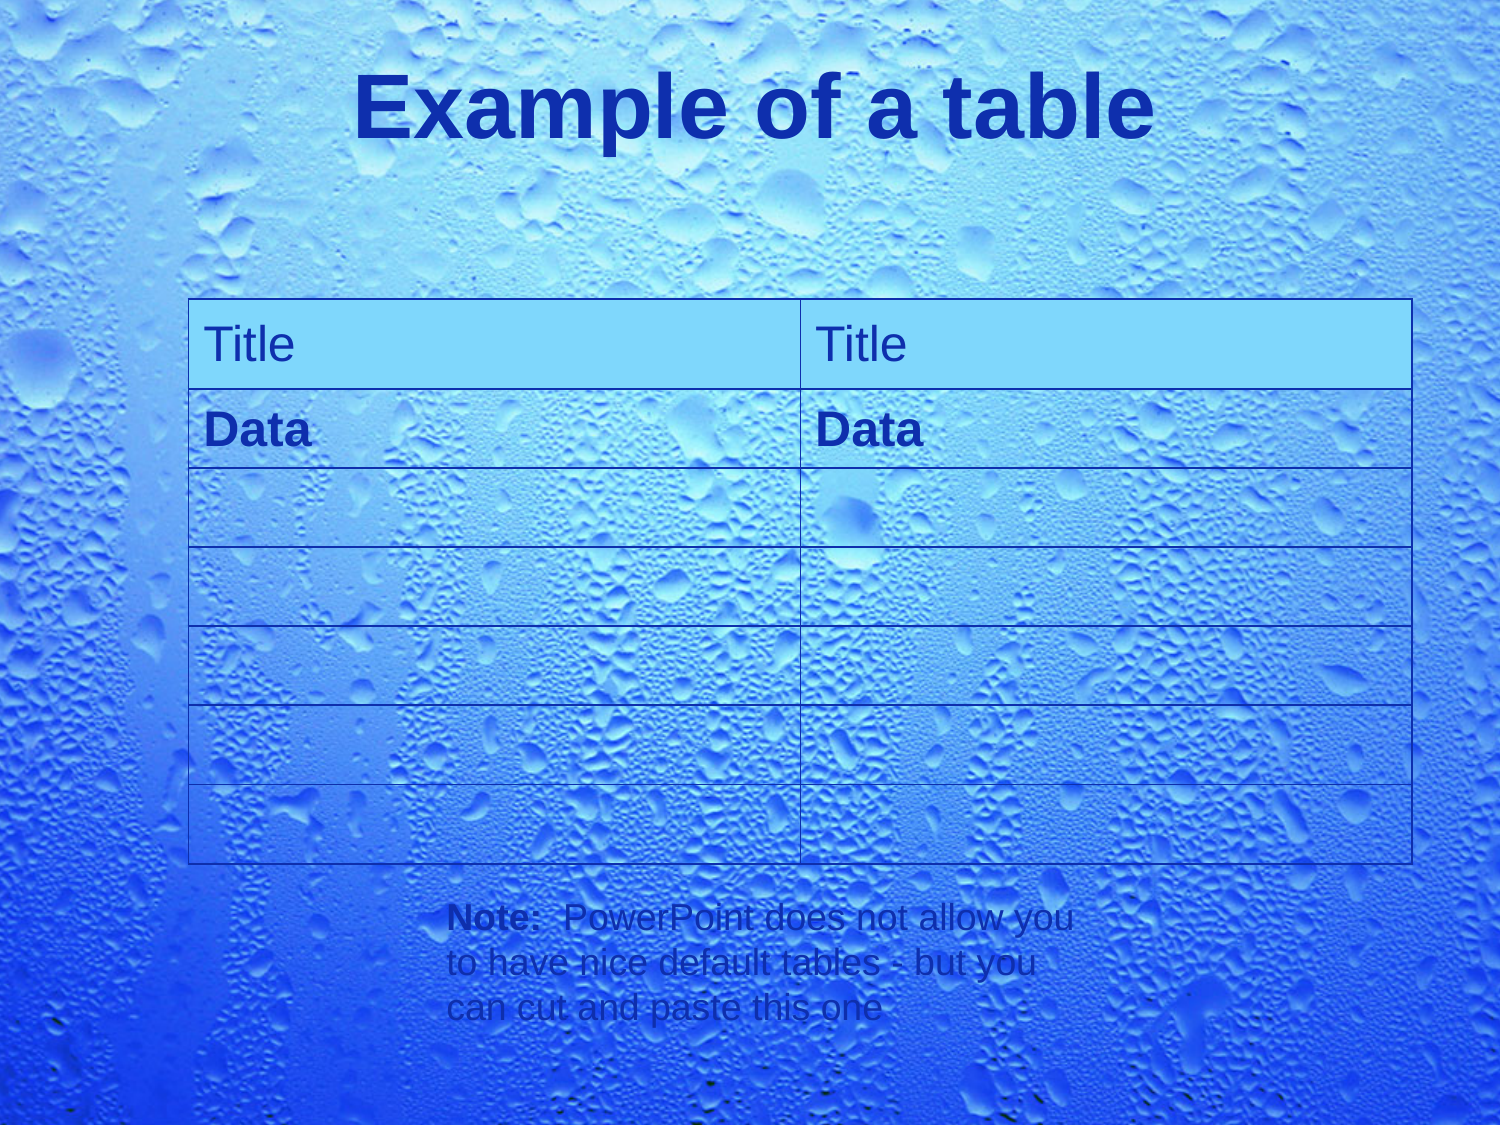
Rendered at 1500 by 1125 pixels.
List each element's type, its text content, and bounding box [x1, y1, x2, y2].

table_cell [189, 785, 800, 863]
title Example of a table [75, 42, 1436, 161]
table_cell [189, 706, 800, 784]
table_cell Data [189, 390, 800, 467]
table_header Title [801, 300, 1411, 388]
table_cell [189, 627, 800, 704]
table_cell [189, 469, 800, 546]
table_cell [801, 548, 1411, 625]
table_cell [801, 627, 1411, 704]
text_box Note: PowerPoint does not allow you to have nice default tables - but you can cut and paste this one [431, 885, 1106, 1036]
table_cell [801, 706, 1411, 784]
table_cell Data [801, 390, 1411, 467]
table_cell [801, 469, 1411, 546]
table_cell [801, 785, 1411, 863]
table_header Title [189, 300, 800, 388]
table_cell [189, 548, 800, 625]
picture [0, 0, 1500, 1125]
